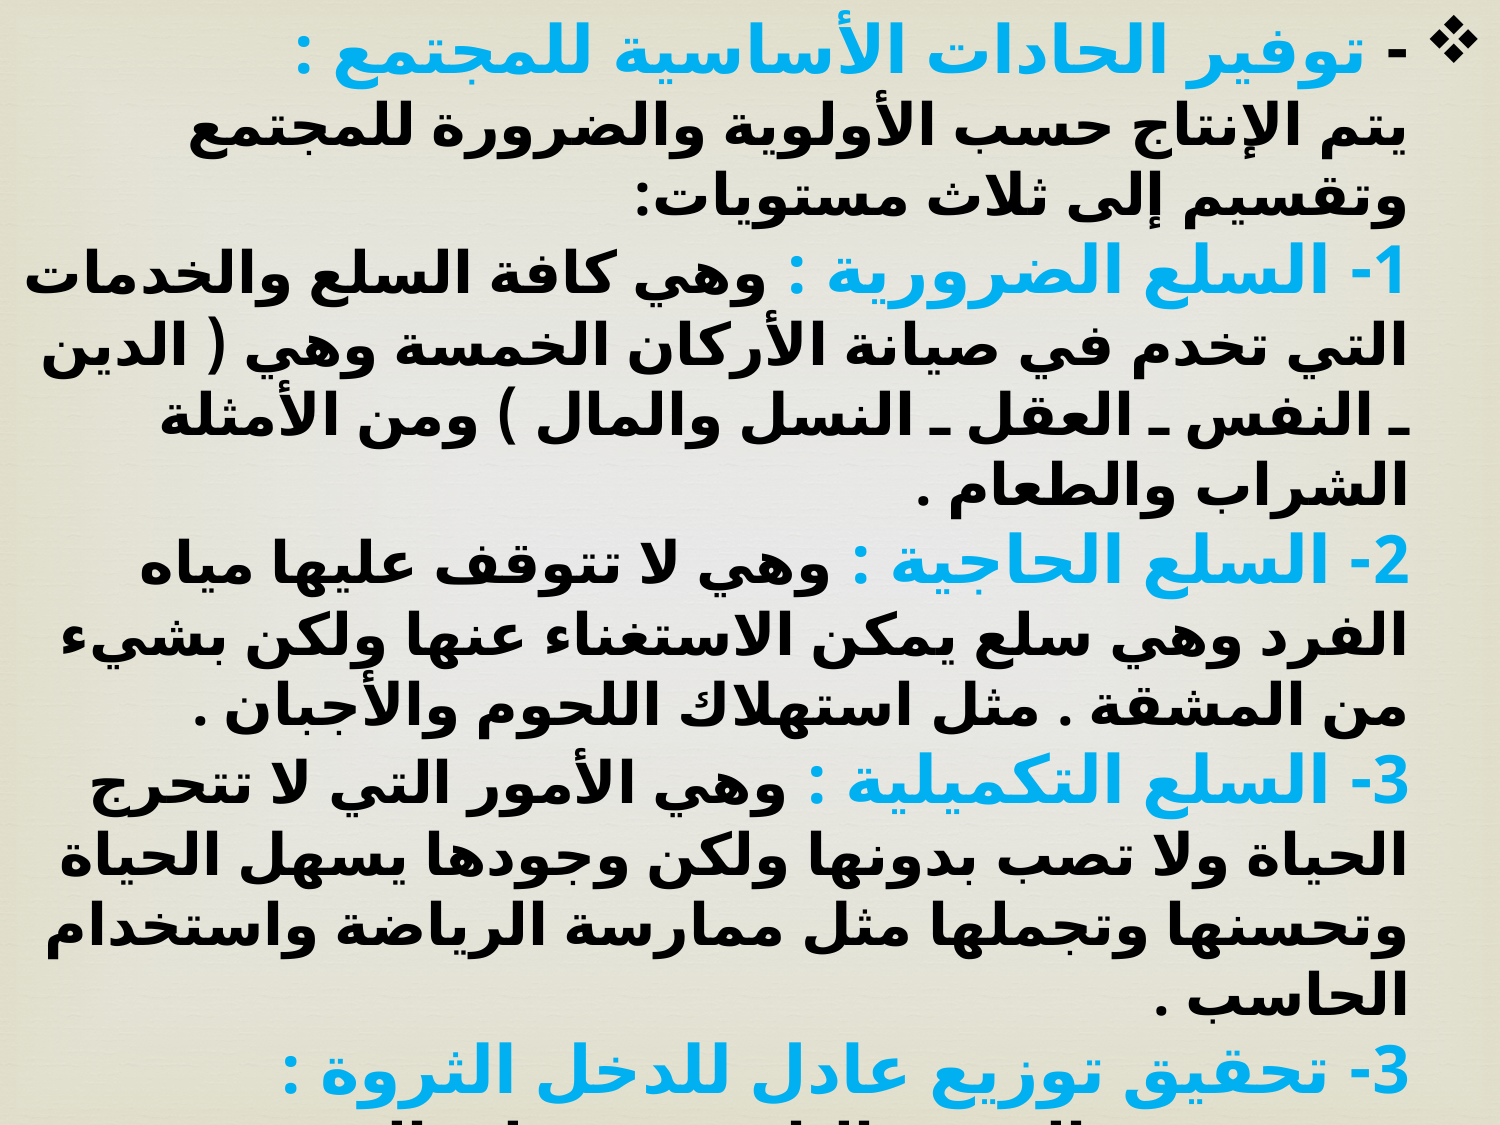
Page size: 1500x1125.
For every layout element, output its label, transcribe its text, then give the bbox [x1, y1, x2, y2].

text_box - توفير الحادات الأساسية للمجتمع : يتم الإنتاج حسب الأولوية والضرورة للمجتمع وتقسيم إلى ثلاث مستويات: 1- السلع الضرورية : وهي كافة السلع والخدمات التي تخدم في صيانة الأركان الخمسة وهي ( الدين ـ النفس ـ العقل ـ النسل والمال ) ومن الأمثلة الشراب والطعام . 2- السلع الحاجية : وهي لا تتوقف عليها مياه الفرد وهي سلع يمكن الاستغناء عنها ولكن بشيء من المشقة . مثل استهلاك اللحوم والأجبان . 3- السلع التكميلية : وهي الأمور التي لا تتحرج الحياة ولا تصب بدونها ولكن وجودها يسهل الحياة وتحسنها وتجملها مثل ممارسة الرياضة واستخدام الحاسب . 3- تحقيق توزيع عادل للدخل الثروة : تعريف : هو التوزيع الناتج من عملية التوجيه التلقائي بواسطة الزكاة الصدقات والإرث وغيرها . بجزء كاف ما الدخل والثروة والتي تم تخصيصها أوليا بالشكل الأمثل عن طريق السوق الإسلامي ، وذلك لإشباع الحاجات الضرورية العامة والخاصة للأفراد وشرائح المجتمع . [0, 0, 1500, 1125]
